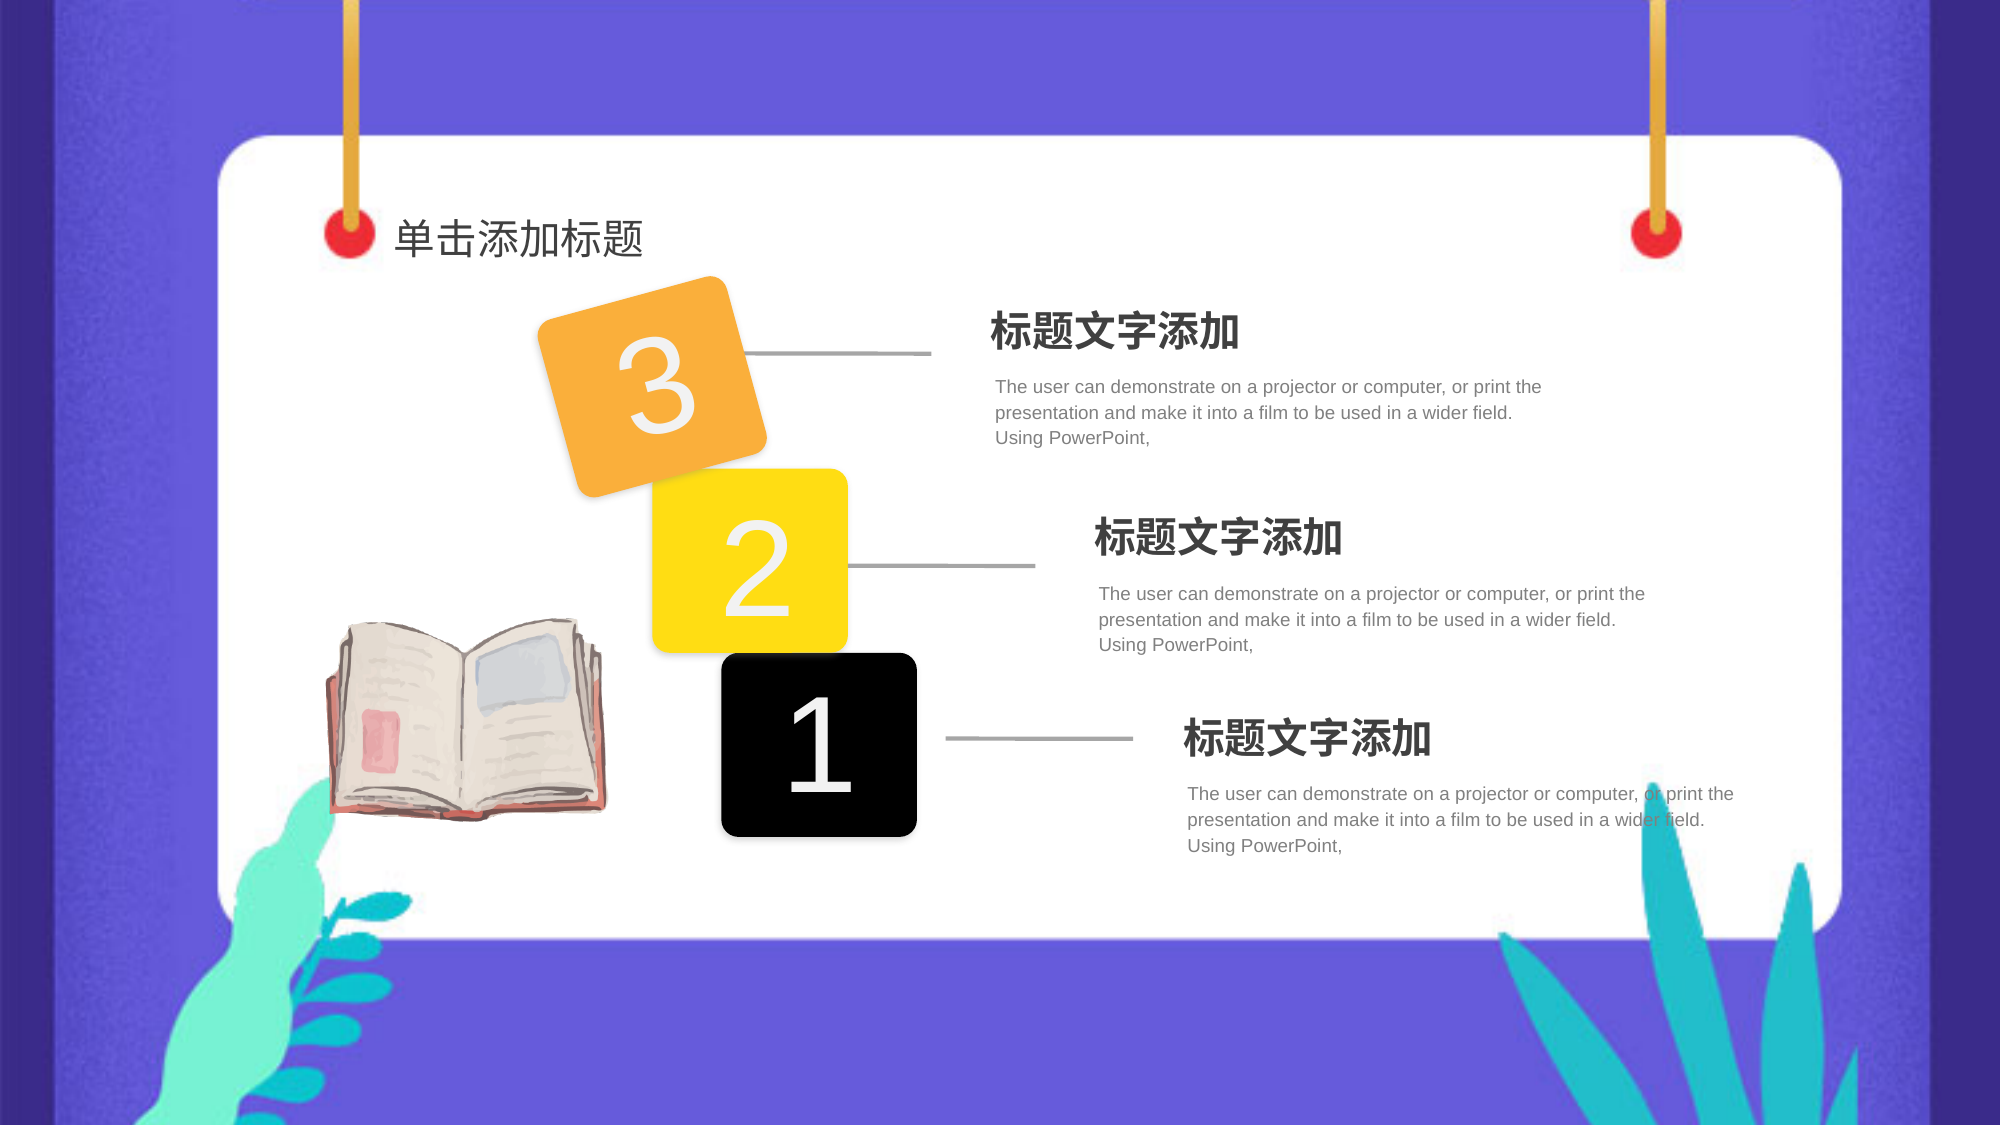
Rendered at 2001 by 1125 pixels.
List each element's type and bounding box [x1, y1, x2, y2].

text_box [554, 285, 751, 479]
text_box [1079, 493, 1676, 662]
text_box [1168, 694, 1765, 863]
picture [0, 0, 2000, 1125]
text_box [976, 287, 1573, 456]
text_box [721, 647, 917, 837]
text_box [652, 468, 848, 653]
